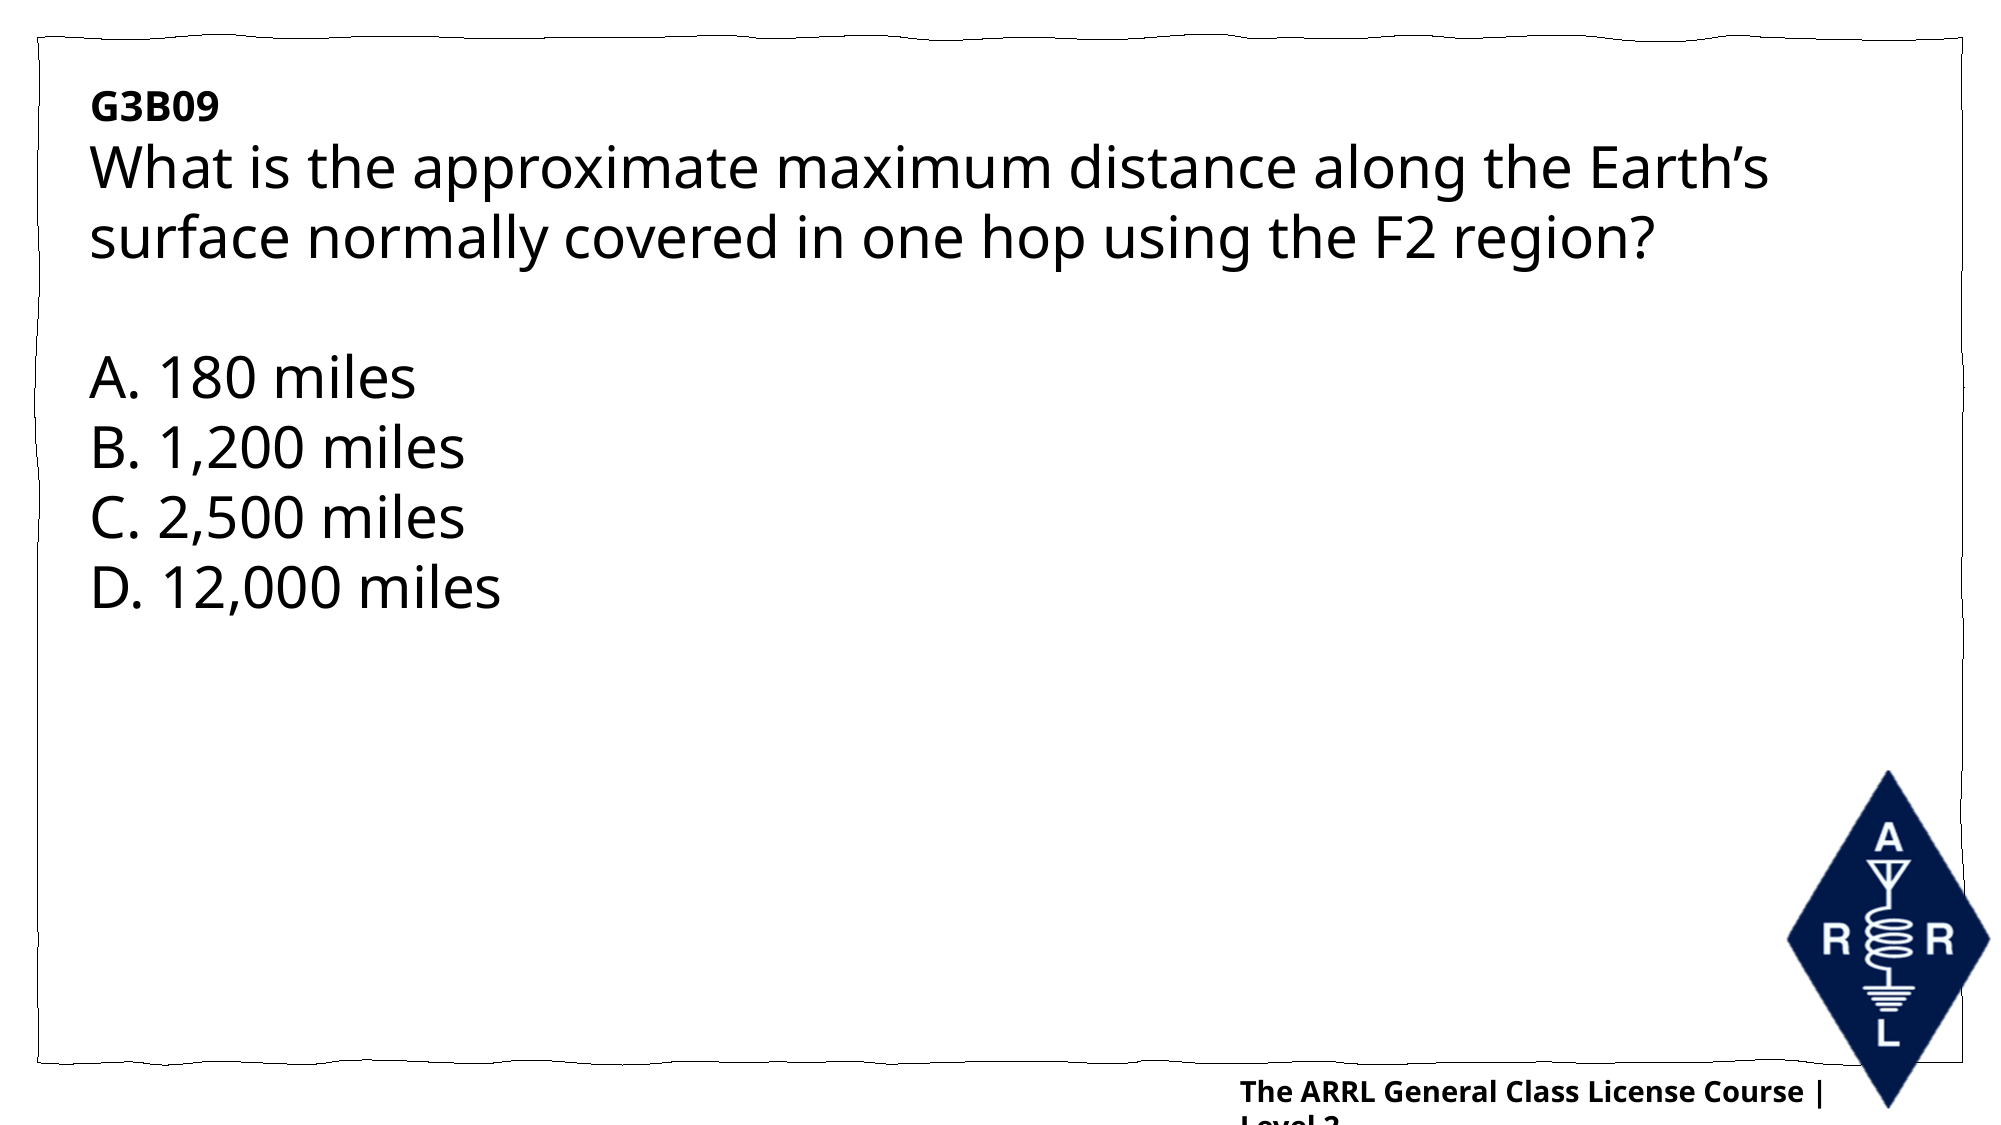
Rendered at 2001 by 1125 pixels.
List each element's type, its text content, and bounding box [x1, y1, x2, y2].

picture [1773, 752, 1999, 1125]
text_box G3B09 What is the approximate maximum distance along the Earth’s surface normally covered in one hop using the F2 region? A. 180 miles B. 1,200 miles C. 2,500 miles D. 12,000 miles [75, 72, 1850, 628]
